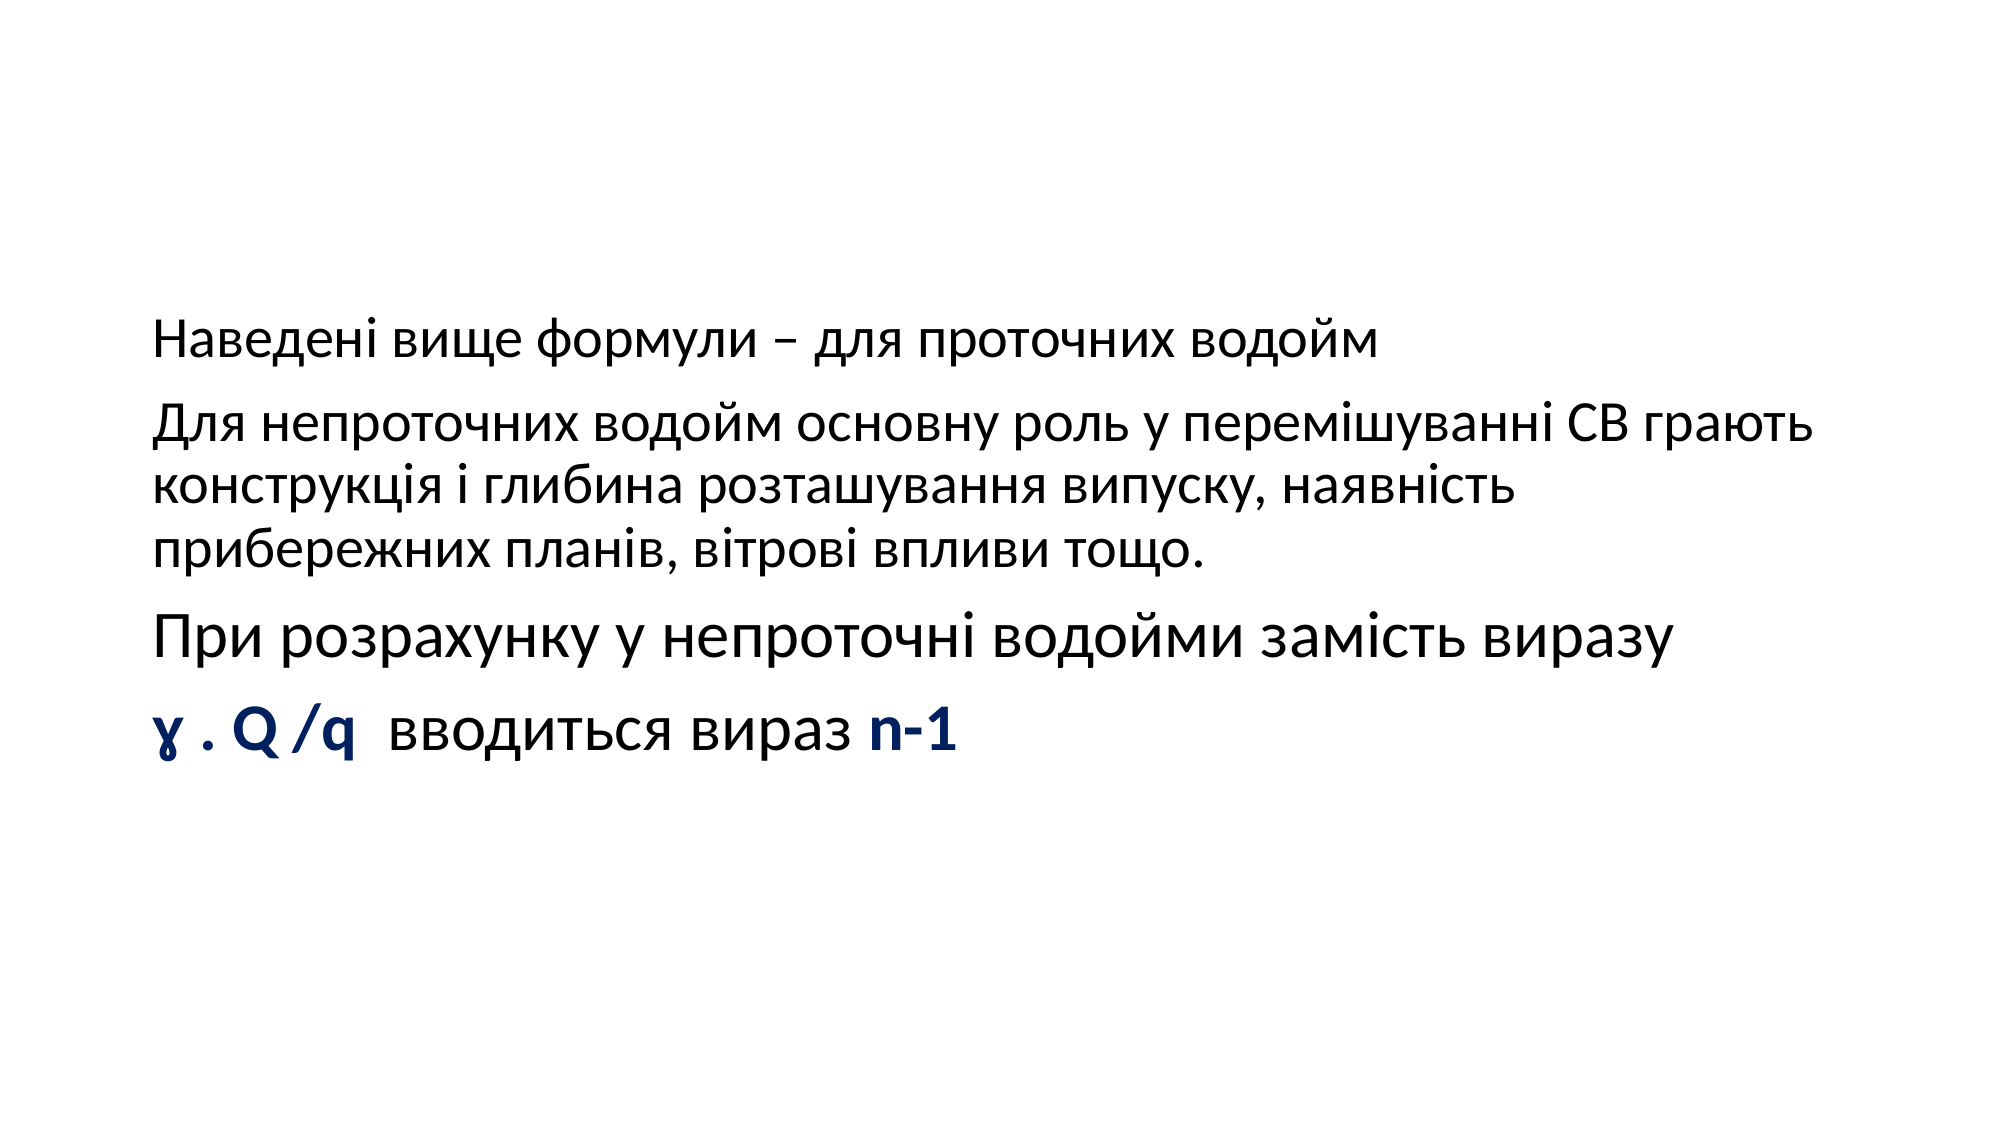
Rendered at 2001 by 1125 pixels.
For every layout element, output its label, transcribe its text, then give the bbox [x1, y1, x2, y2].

list Наведені вище формули – для проточних водойм Для непроточних водойм основну роль у перемішуванні СВ грають конструкція і глибина розташування випуску, наявність прибережних планів, вітрові впливи тощо. При розрахунку у непроточні водойми замість виразу ɣ . Q /q вводиться вираз n-1 [137, 299, 1863, 1014]
